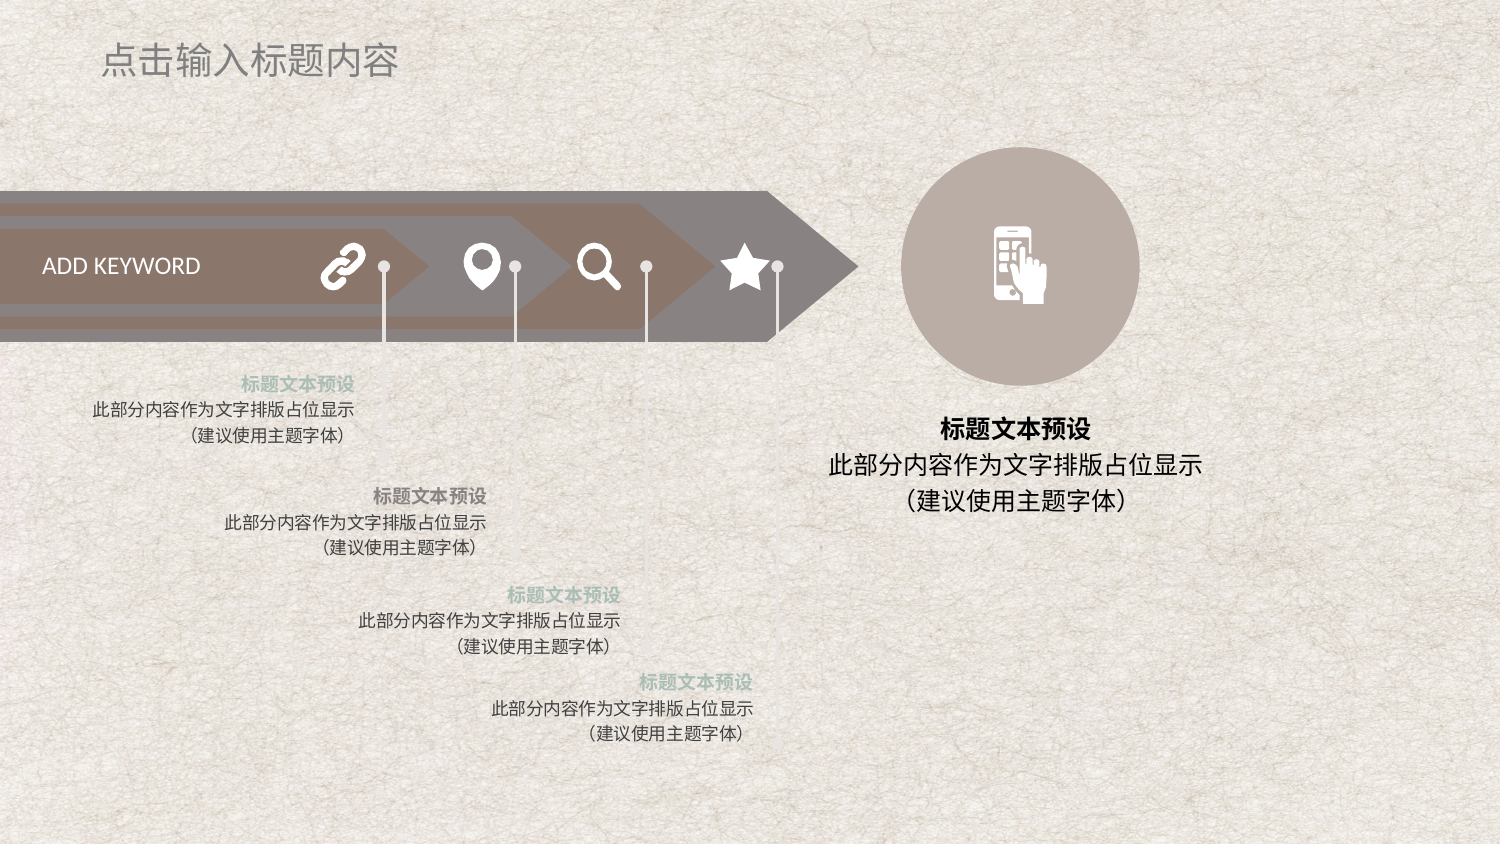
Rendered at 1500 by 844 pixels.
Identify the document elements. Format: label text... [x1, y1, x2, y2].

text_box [220, 484, 488, 560]
text_box 点击输入标题内容 [100, 28, 450, 91]
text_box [900, 146, 1140, 386]
picture [0, 0, 1500, 844]
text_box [88, 372, 356, 447]
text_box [0, 190, 859, 343]
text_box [803, 413, 1230, 541]
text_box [486, 670, 755, 745]
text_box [354, 582, 622, 658]
